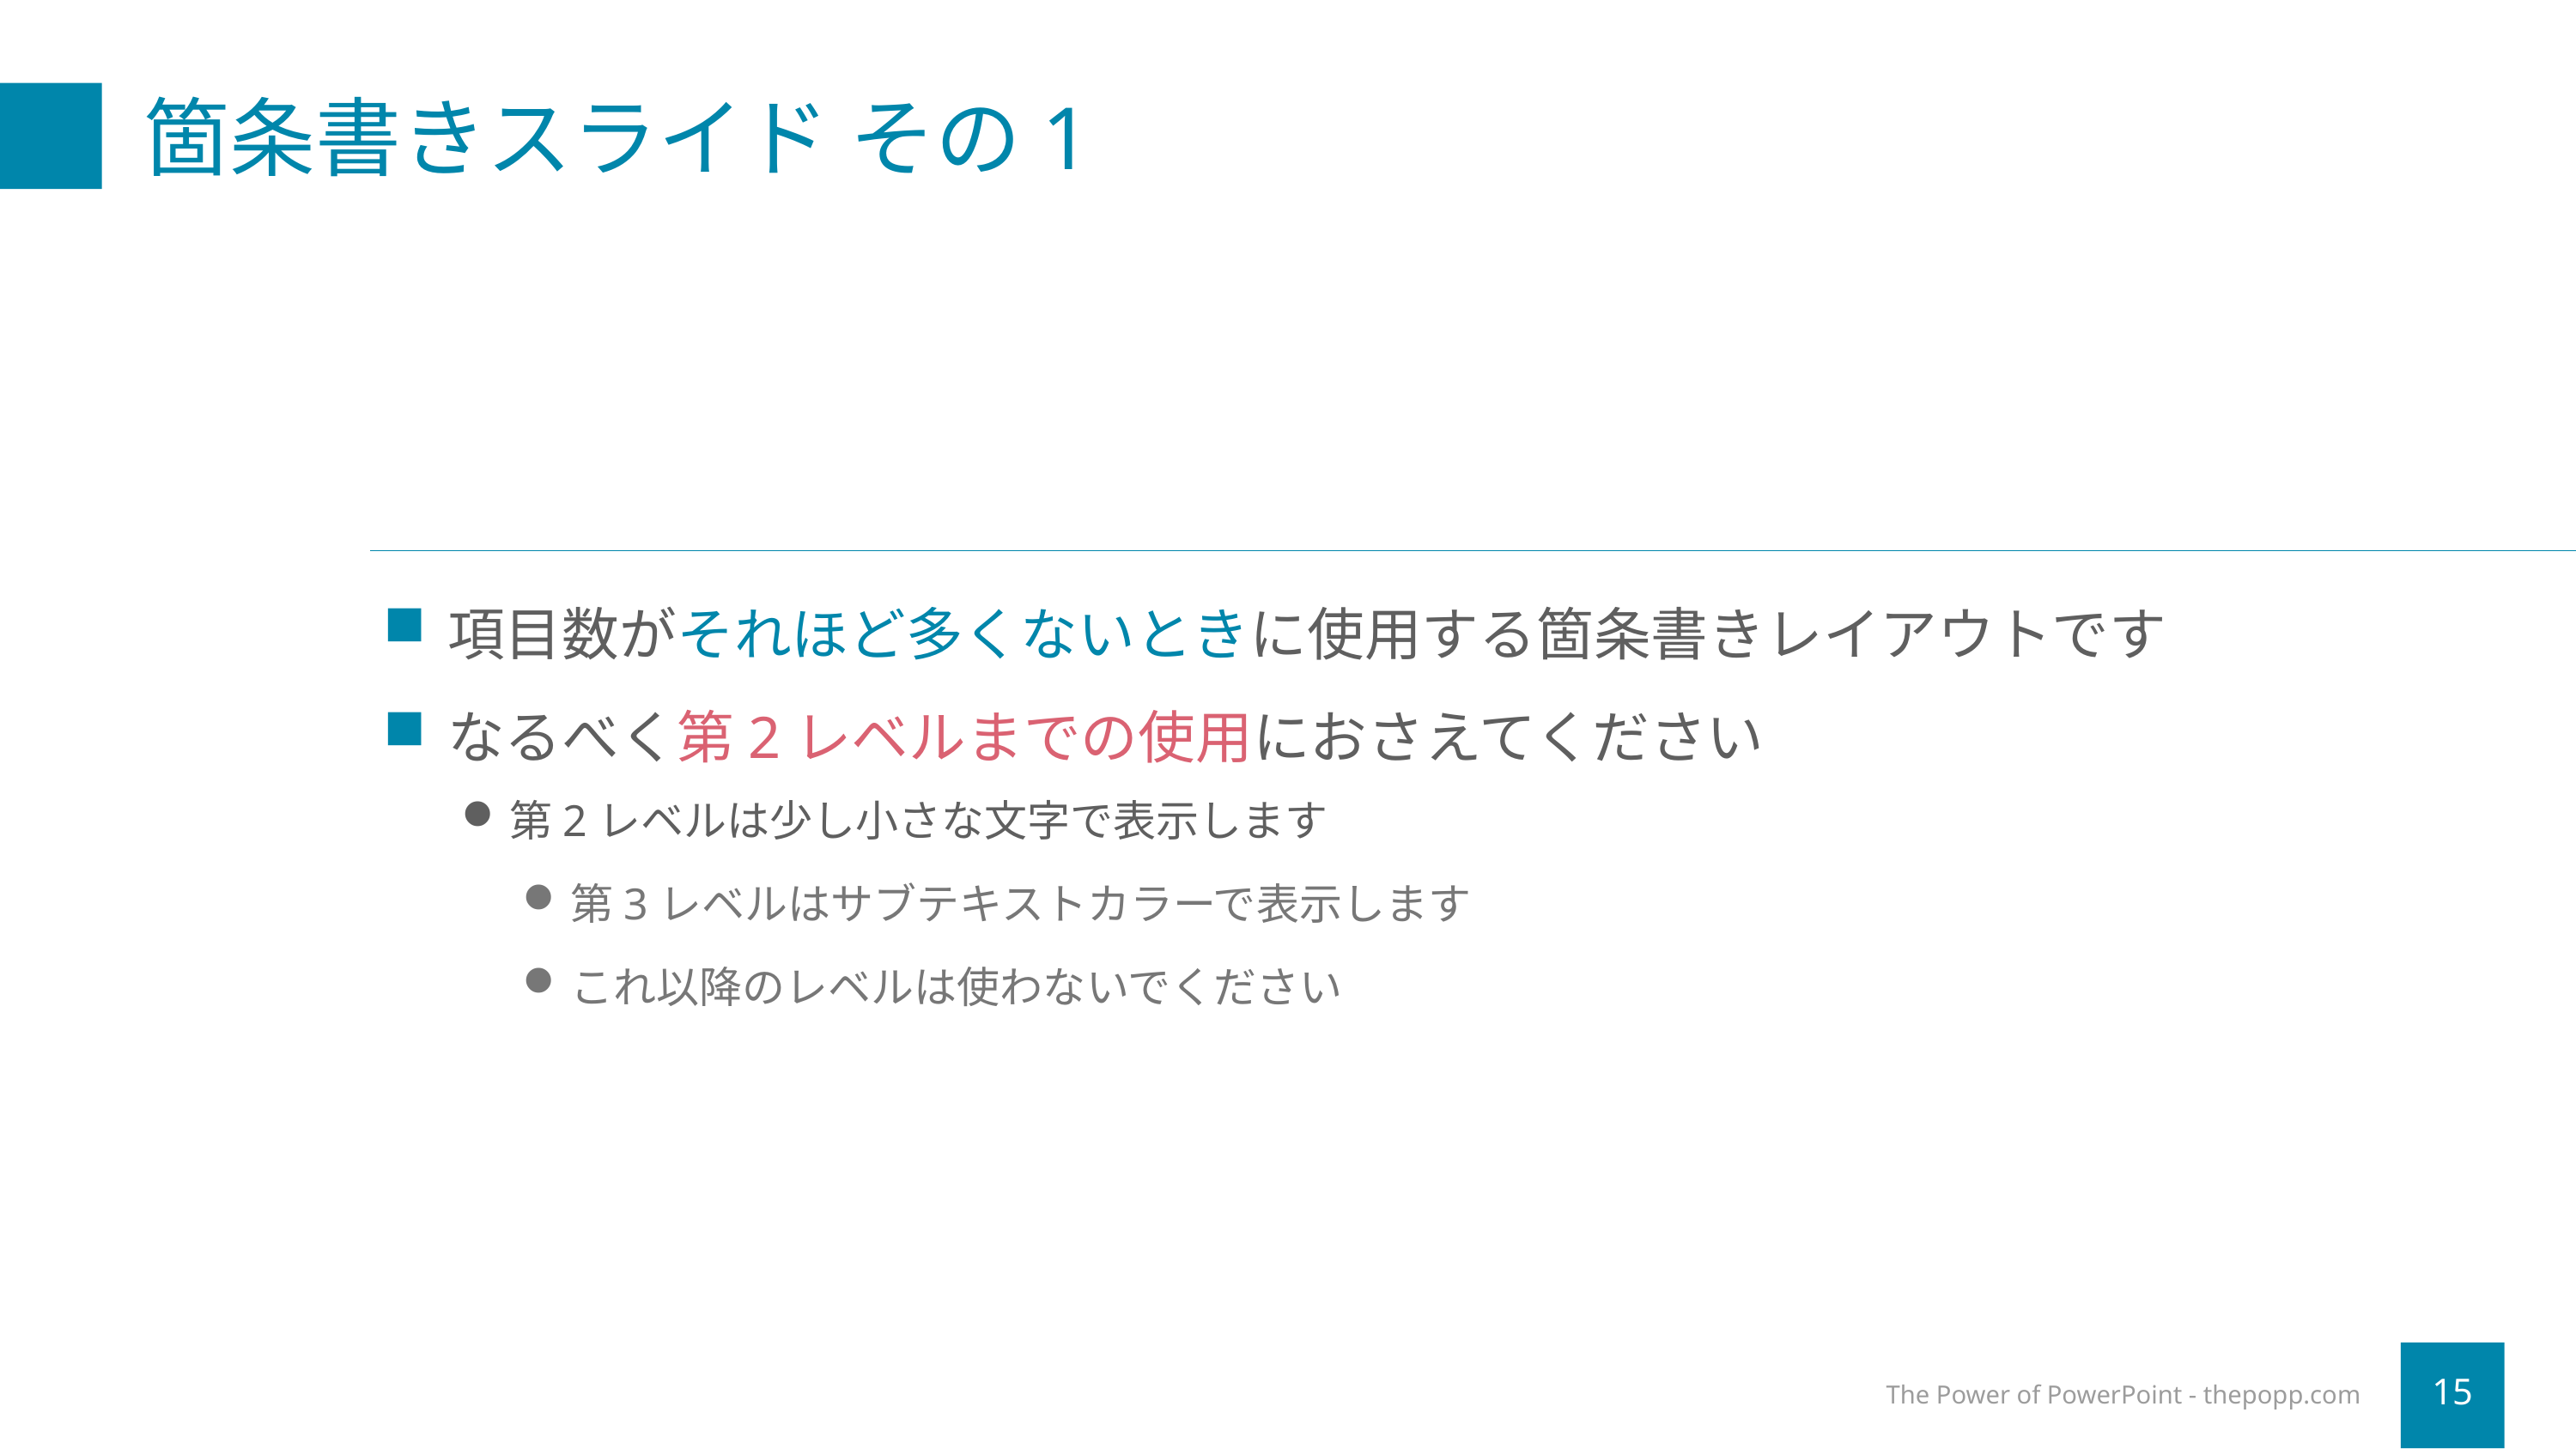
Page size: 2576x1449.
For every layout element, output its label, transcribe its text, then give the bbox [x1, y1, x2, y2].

title 箇条書きスライド その1 [131, 66, 2482, 219]
footer The Power of PowerPoint - thepopp.com [1504, 1355, 2374, 1433]
list 項目数がそれほど多くないときに使用する箇条書きレイアウトです なるべく第2レベルまでの使用におさえてください 第2レベルは少し小さな文字で表示します 第3レベルはサブテキストカラーで表示します これ以降のレベルは使わないでください [370, 577, 2206, 1223]
slide_number 15 [2400, 1355, 2505, 1433]
